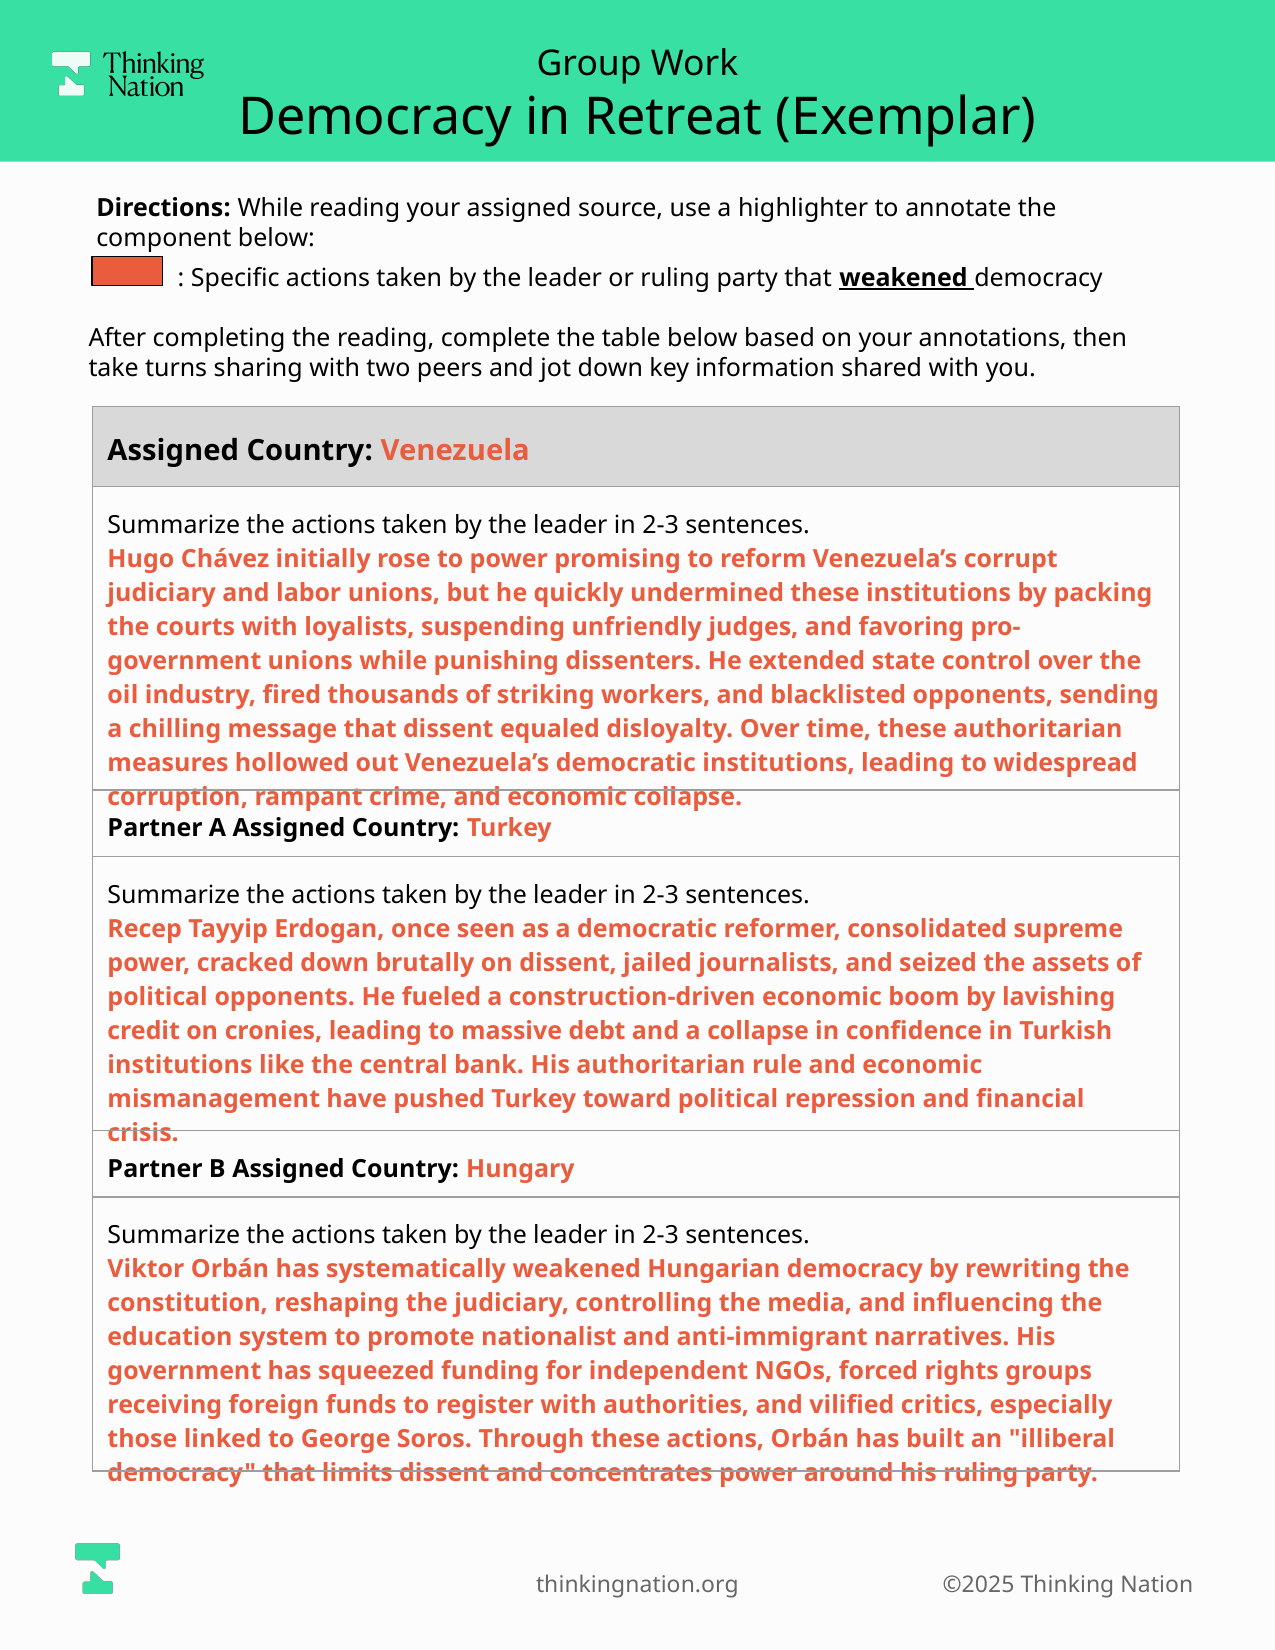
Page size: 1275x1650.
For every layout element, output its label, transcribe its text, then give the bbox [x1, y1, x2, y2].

text_box Group Work Democracy in Retreat (Exemplar) [0, 0, 1275, 162]
text_box ©2025 Thinking Nation [907, 1553, 1210, 1605]
text_box [92, 266, 163, 286]
table_cell Summarize the actions taken by the leader in 2-3 sentences. Viktor Orbán has systematically weakened Hungarian democracy by rewriting the constitution, reshaping the judiciary, controlling the media, and influencing the education system to promote nationalist and anti-immigrant narratives. His government has squeezed funding for independent NGOs, forced rights groups receiving foreign funds to register with authorities, and vilified critics, especially those linked to George Soros. Through these actions, Orbán has built an "illiberal democracy" that limits dissent and concentrates power around his ruling party. [93, 1198, 1179, 1470]
text_box thinkingnation.org [486, 1553, 789, 1605]
text_box : Specific actions taken by the leader or ruling party that weakened democracy [162, 242, 1194, 306]
text_box After completing the reading, complete the table below based on your annotations, then take turns sharing with two peers and jot down key information shared with you. [73, 306, 1199, 397]
picture [35, 37, 210, 110]
table_cell Partner A Assigned Country: Turkey [93, 791, 1179, 856]
text_box Directions: While reading your assigned source, use a highlighter to annotate the component below: [81, 176, 1191, 266]
picture [62, 1533, 133, 1604]
table_header Assigned Country: Venezuela [93, 407, 1179, 486]
table_cell Partner B Assigned Country: Hungary [93, 1131, 1179, 1196]
table_cell Summarize the actions taken by the leader in 2-3 sentences. Recep Tayyip Erdogan, once seen as a democratic reformer, consolidated supreme power, cracked down brutally on dissent, jailed journalists, and seized the assets of political opponents. He fueled a construction-driven economic boom by lavishing credit on cronies, leading to massive debt and a collapse in confidence in Turkish institutions like the central bank. His authoritarian rule and economic mismanagement have pushed Turkey toward political repression and financial crisis. [93, 857, 1179, 1130]
table_cell Summarize the actions taken by the leader in 2-3 sentences. Hugo Chávez initially rose to power promising to reform Venezuela’s corrupt judiciary and labor unions, but he quickly undermined these institutions by packing the courts with loyalists, suspending unfriendly judges, and favoring pro-government unions while punishing dissenters. He extended state control over the oil industry, fired thousands of striking workers, and blacklisted opponents, sending a chilling message that dissent equaled disloyalty. Over time, these authoritarian measures hollowed out Venezuela’s democratic institutions, leading to widespread corruption, rampant crime, and economic collapse. [93, 487, 1179, 789]
